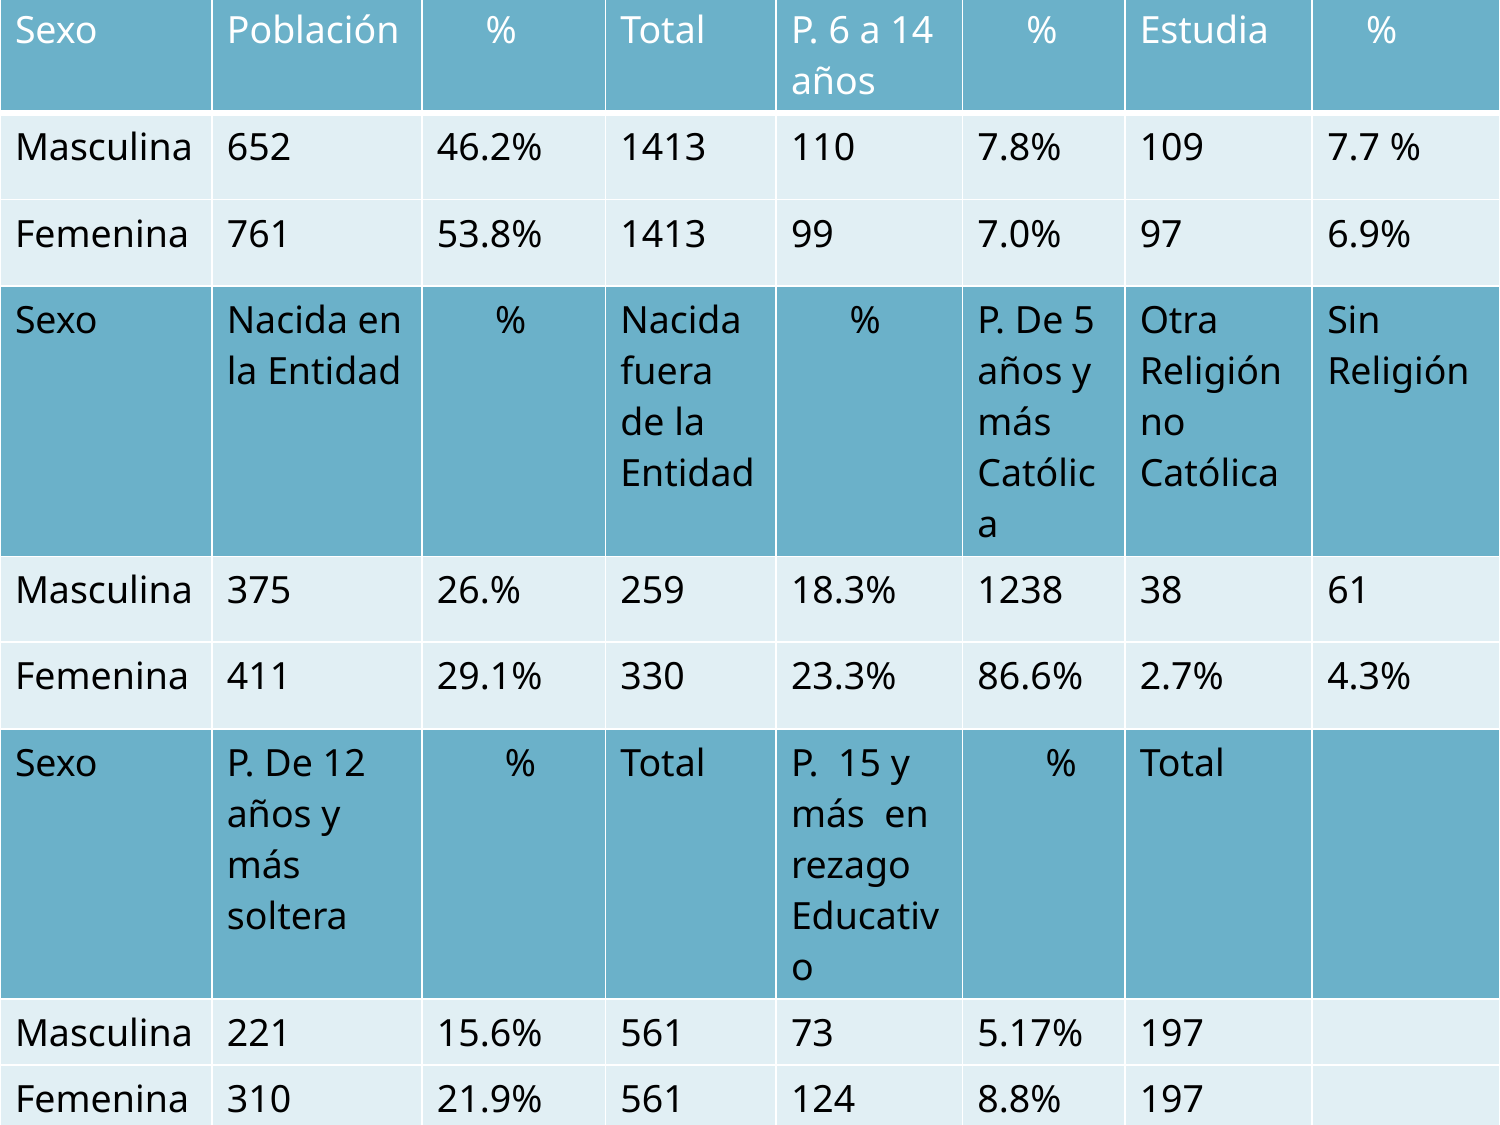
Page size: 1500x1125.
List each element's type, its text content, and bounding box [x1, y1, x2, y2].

table_cell 2.7% [1126, 643, 1311, 728]
table_cell 1413 [606, 200, 775, 285]
table_cell 53.8% [423, 200, 605, 285]
table_cell P. De 5 años y más Católica [963, 287, 1124, 556]
table_cell 124 [777, 1066, 962, 1125]
table_cell % [423, 287, 605, 556]
table_cell 1238 [963, 557, 1124, 641]
table_cell Sexo [1, 287, 211, 556]
table_cell 109 [1126, 116, 1311, 199]
table_cell 4.3% [1313, 643, 1499, 728]
table_cell 561 [606, 1066, 775, 1125]
table_cell Nacida fuera de la Entidad [606, 287, 775, 556]
table_cell Sin Religión [1313, 287, 1499, 556]
table_cell [1313, 1066, 1499, 1125]
table_cell 6.9% [1313, 200, 1499, 285]
table_cell 7.0% [963, 200, 1124, 285]
table_cell 61 [1313, 557, 1499, 641]
table_cell 21.9% [423, 1066, 605, 1125]
table_header Estudia [1126, 0, 1311, 110]
table_cell % [777, 287, 962, 556]
table_cell [1313, 730, 1499, 998]
table_cell 761 [213, 200, 421, 285]
table_cell 15.6% [423, 1000, 605, 1064]
table_cell Masculina [1, 557, 211, 641]
table_cell 29.1% [423, 643, 605, 728]
table_cell Femenina [1, 1066, 211, 1125]
table_cell P. De 12 años y más soltera [213, 730, 421, 998]
table_cell 97 [1126, 200, 1311, 285]
table_header % [1313, 0, 1499, 110]
table_cell % [423, 730, 605, 998]
table_cell Total [1126, 730, 1311, 998]
table_cell 46.2% [423, 116, 605, 199]
table_cell 86.6% [963, 643, 1124, 728]
table_cell 23.3% [777, 643, 962, 728]
table_cell Total [606, 730, 775, 998]
table_cell 197 [1126, 1000, 1311, 1064]
table_cell 99 [777, 200, 962, 285]
table_cell 26.% [423, 557, 605, 641]
table_cell Masculina [1, 1000, 211, 1064]
table_cell Otra Religión no Católica [1126, 287, 1311, 556]
table_cell 7.8% [963, 116, 1124, 199]
table_cell 5.17% [963, 1000, 1124, 1064]
table_cell 8.8% [963, 1066, 1124, 1125]
table_header % [423, 0, 605, 110]
table_cell Femenina [1, 200, 211, 285]
table_cell [1313, 1000, 1499, 1064]
table_cell 411 [213, 643, 421, 728]
table_cell 375 [213, 557, 421, 641]
table_cell 197 [1126, 1066, 1311, 1125]
table_cell 310 [213, 1066, 421, 1125]
table_cell P. 15 y más en rezago Educativo [777, 730, 962, 998]
table_cell 110 [777, 116, 962, 199]
table_cell % [963, 730, 1124, 998]
table_cell 1413 [606, 116, 775, 199]
table_cell 330 [606, 643, 775, 728]
table_cell 561 [606, 1000, 775, 1064]
table_header % [963, 0, 1124, 110]
table_cell 259 [606, 557, 775, 641]
table_cell 73 [777, 1000, 962, 1064]
table_cell 221 [213, 1000, 421, 1064]
table_cell Nacida en la Entidad [213, 287, 421, 556]
table_header Sexo [1, 0, 211, 110]
table_cell Femenina [1, 643, 211, 728]
table_header P. 6 a 14 años [777, 0, 962, 110]
table_header Población [213, 0, 421, 110]
table_cell 652 [213, 116, 421, 199]
table_header Total [606, 0, 775, 110]
table_cell 7.7 % [1313, 116, 1499, 199]
table_cell 18.3% [777, 557, 962, 641]
table_cell Masculina [1, 116, 211, 199]
table_cell 38 [1126, 557, 1311, 641]
table_cell Sexo [1, 730, 211, 998]
